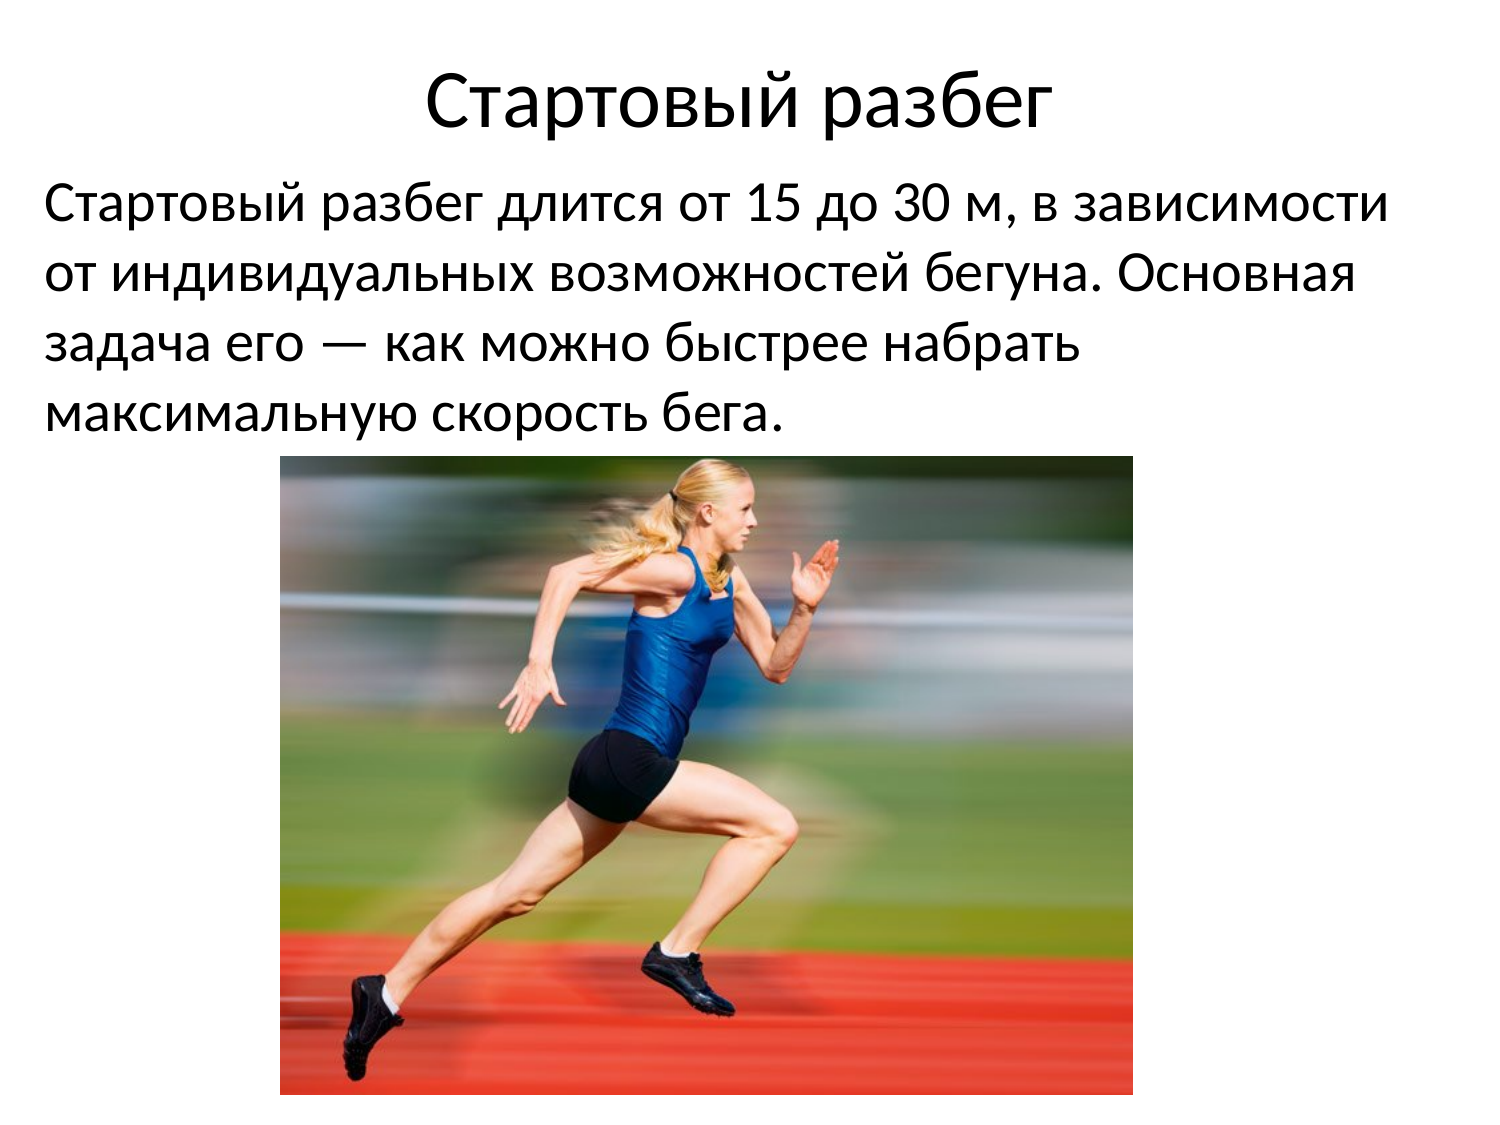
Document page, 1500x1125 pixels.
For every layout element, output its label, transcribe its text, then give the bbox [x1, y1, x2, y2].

list Стартовый разбег длится от 15 до 30 м, в зависимости от индивидуальных возможностей бегуна. Основная задача его — как можно быстрее набрать максимальную скорость бега. [29, 155, 1471, 522]
title Стартовый разбег [64, 0, 1415, 155]
picture [280, 455, 1133, 1096]
